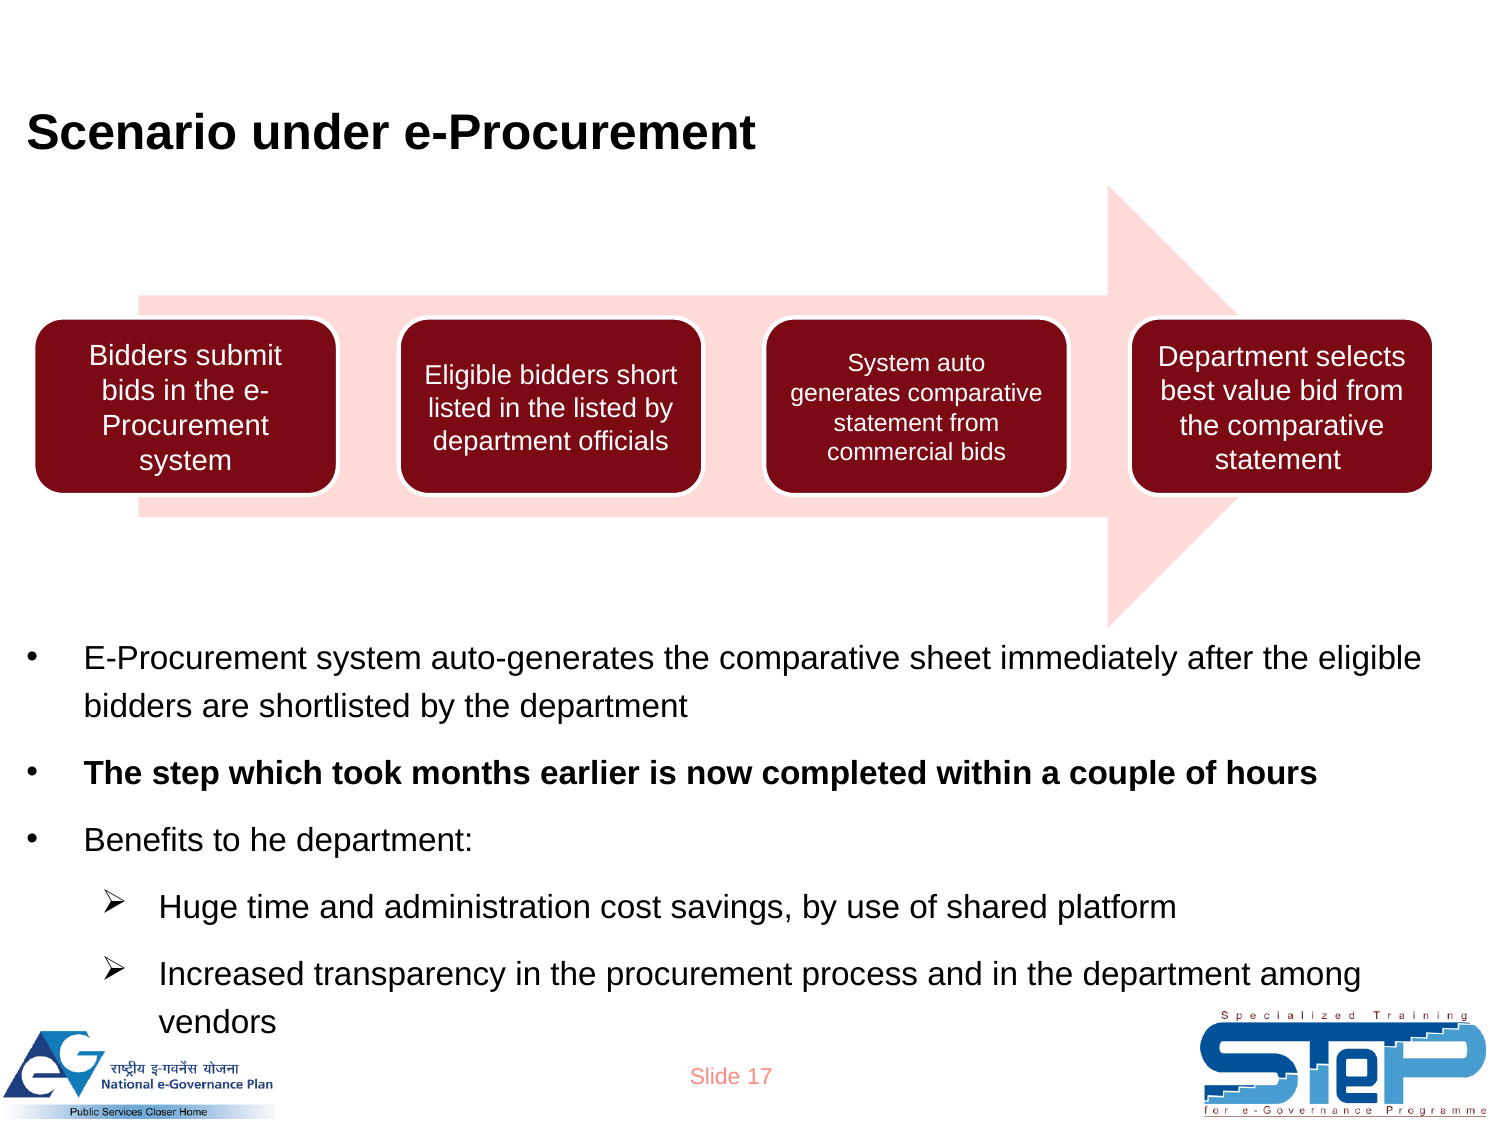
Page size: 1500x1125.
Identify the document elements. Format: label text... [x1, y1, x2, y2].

picture [1200, 1011, 1486, 1117]
picture [2, 1031, 275, 1119]
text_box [32, 184, 1435, 629]
text_box E-Procurement system auto-generates the comparative sheet immediately after the eligible bidders are shortlisted by the department The step which took months earlier is now completed within a couple of hours Benefits to he department: Huge time and administration cost savings, by use of shared platform Increased transparency in the procurement process and in the department among vendors [26, 628, 1474, 1068]
title Scenario under e-Procurement [26, 99, 1472, 224]
